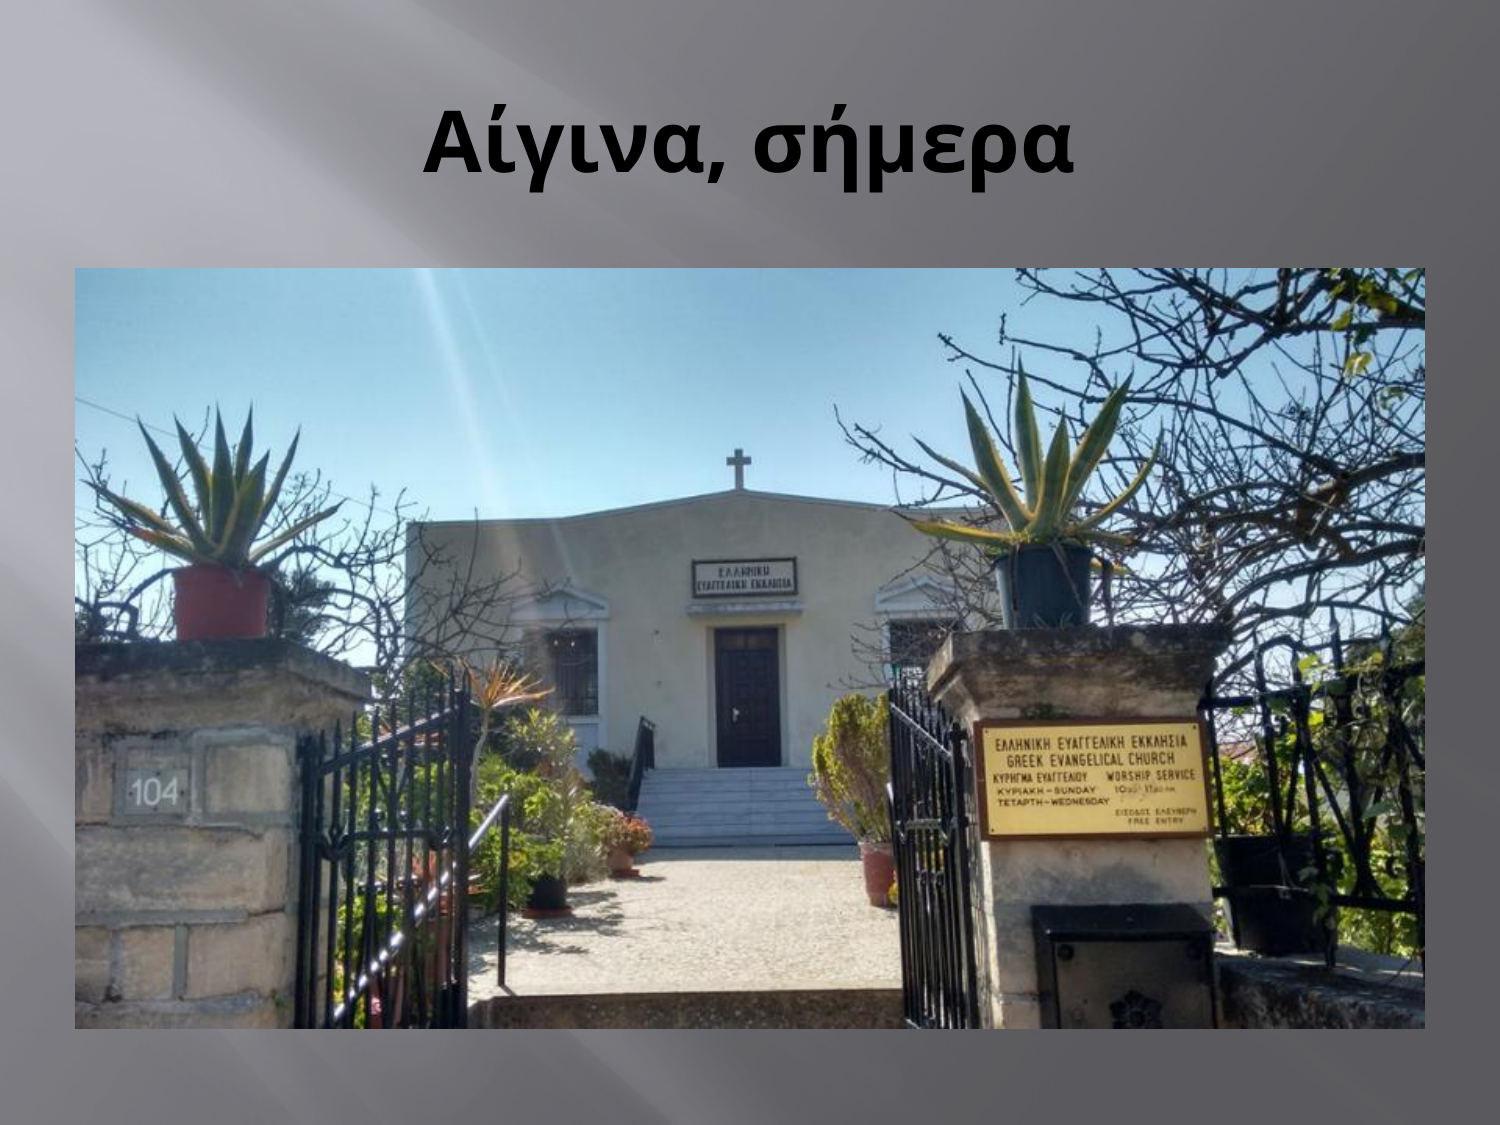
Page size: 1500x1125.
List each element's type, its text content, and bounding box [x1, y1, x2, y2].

title Αίγινα, σήμερα [75, 45, 1425, 233]
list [74, 268, 1426, 1029]
